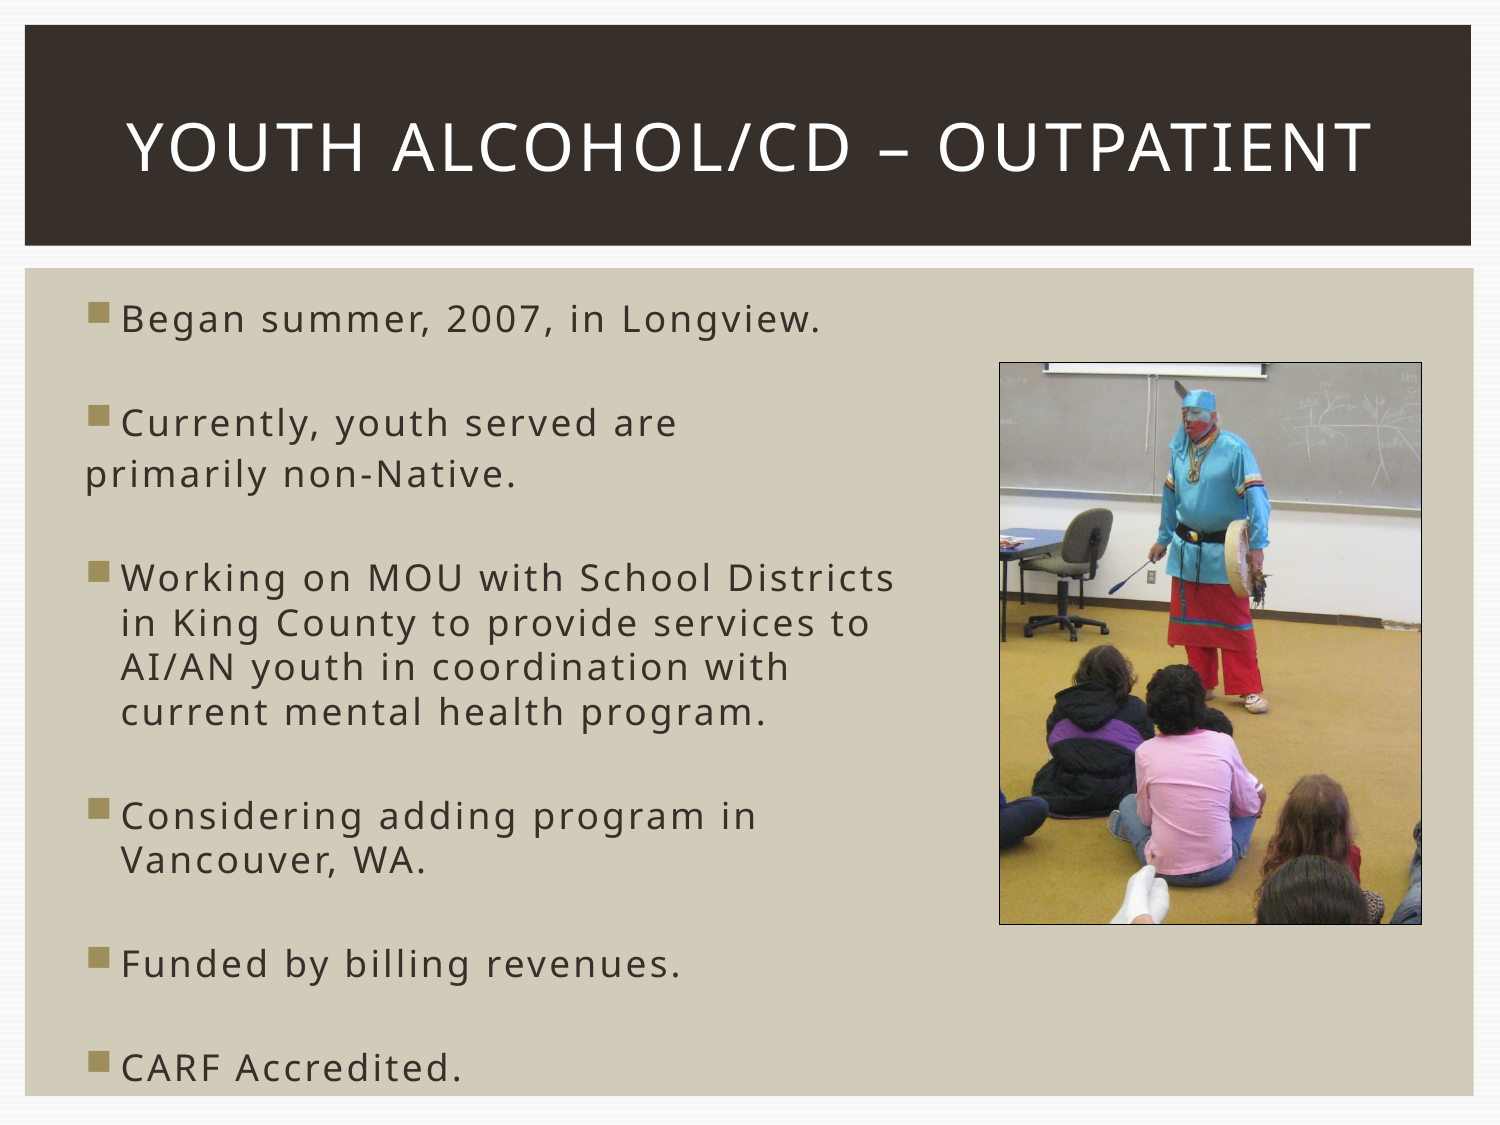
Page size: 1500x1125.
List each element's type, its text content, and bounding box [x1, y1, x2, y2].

picture [999, 362, 1423, 926]
title Youth Alcohol/CD – Outpatient [62, 58, 1438, 232]
list Began summer, 2007, in Longview. Currently, youth served are primarily non-Native. Working on MOU with School Districts in King County to provide services to AI/AN youth in coordination with current mental health program. Considering adding program in Vancouver, WA. Funded by billing revenues. CARF Accredited. [62, 287, 938, 1113]
